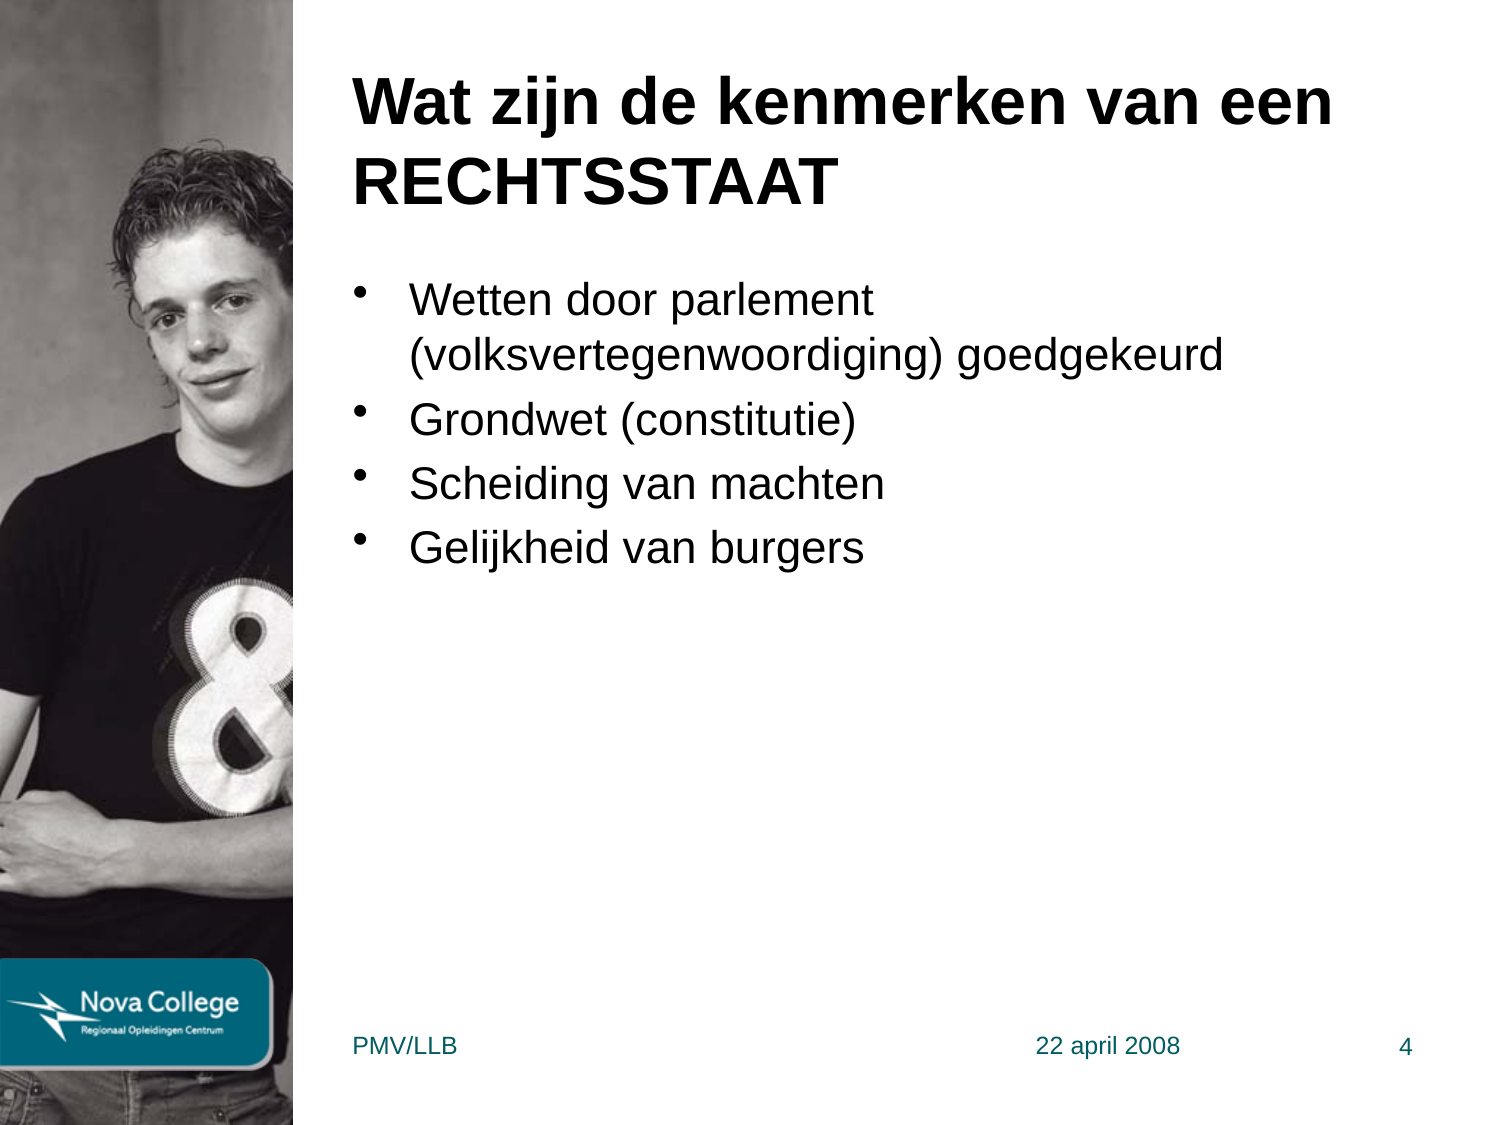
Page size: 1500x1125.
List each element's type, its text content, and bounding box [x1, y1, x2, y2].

picture [0, 0, 293, 1125]
text_box PMV/LLB [337, 1025, 1009, 1068]
title Wat zijn de kenmerken van een RECHTSSTAAT [337, 49, 1427, 226]
slide_number 4 [1331, 1022, 1429, 1076]
text_box 22 april 2008 [1020, 1025, 1323, 1068]
list Wetten door parlement (volksvertegenwoordiging) goedgekeurd Grondwet (constitutie) Scheiding van machten Gelijkheid van burgers [337, 262, 1427, 938]
